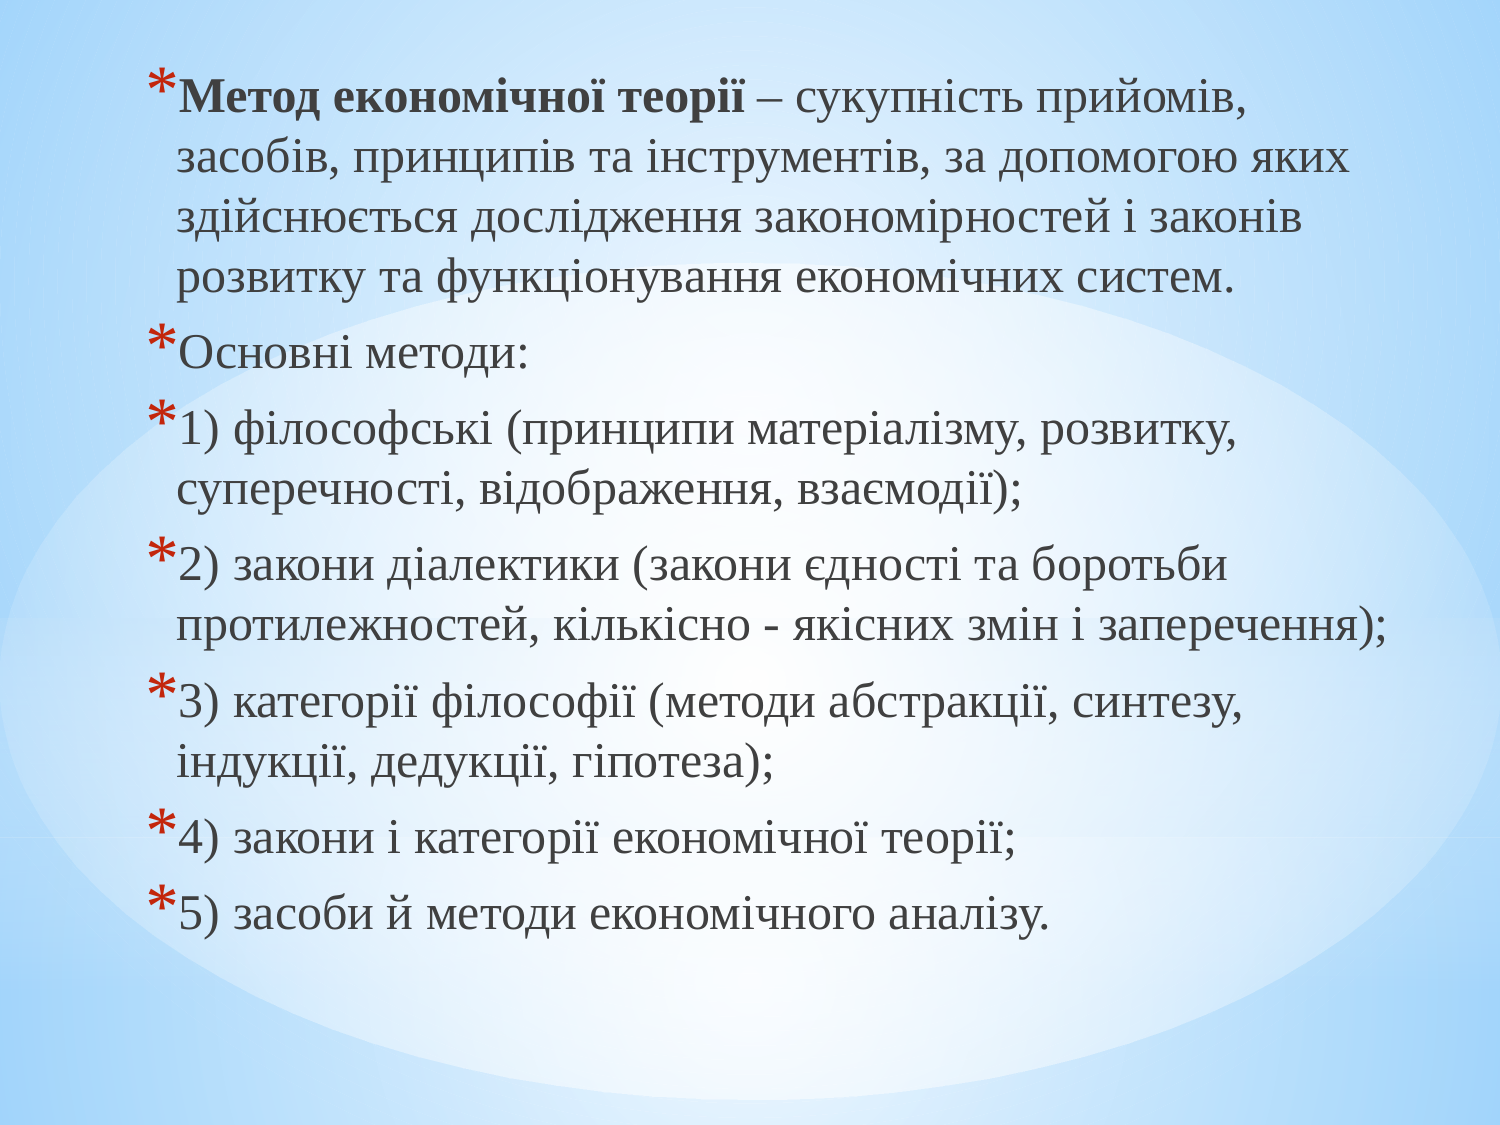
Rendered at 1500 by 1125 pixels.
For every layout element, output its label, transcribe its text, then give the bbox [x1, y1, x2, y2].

list Метод економічної теорії – сукупність прийомів, засобів, принципів та інструментів, за допомогою яких здійснюється дослідження закономірностей і законів розвитку та функціонування економічних систем. Основні методи: 1) філософські (принципи матеріалізму, розвитку, суперечності, відображення, взаємодії); 2) закони діалектики (закони єдності та боротьби протилежностей, кількісно - якісних змін і заперечення); 3) категорії філософії (методи абстракції, синтезу, індукції, дедукції, гіпотеза); 4) закони і категорії економічної теорії; 5) засоби й методи економічного аналізу. [123, 54, 1436, 1083]
